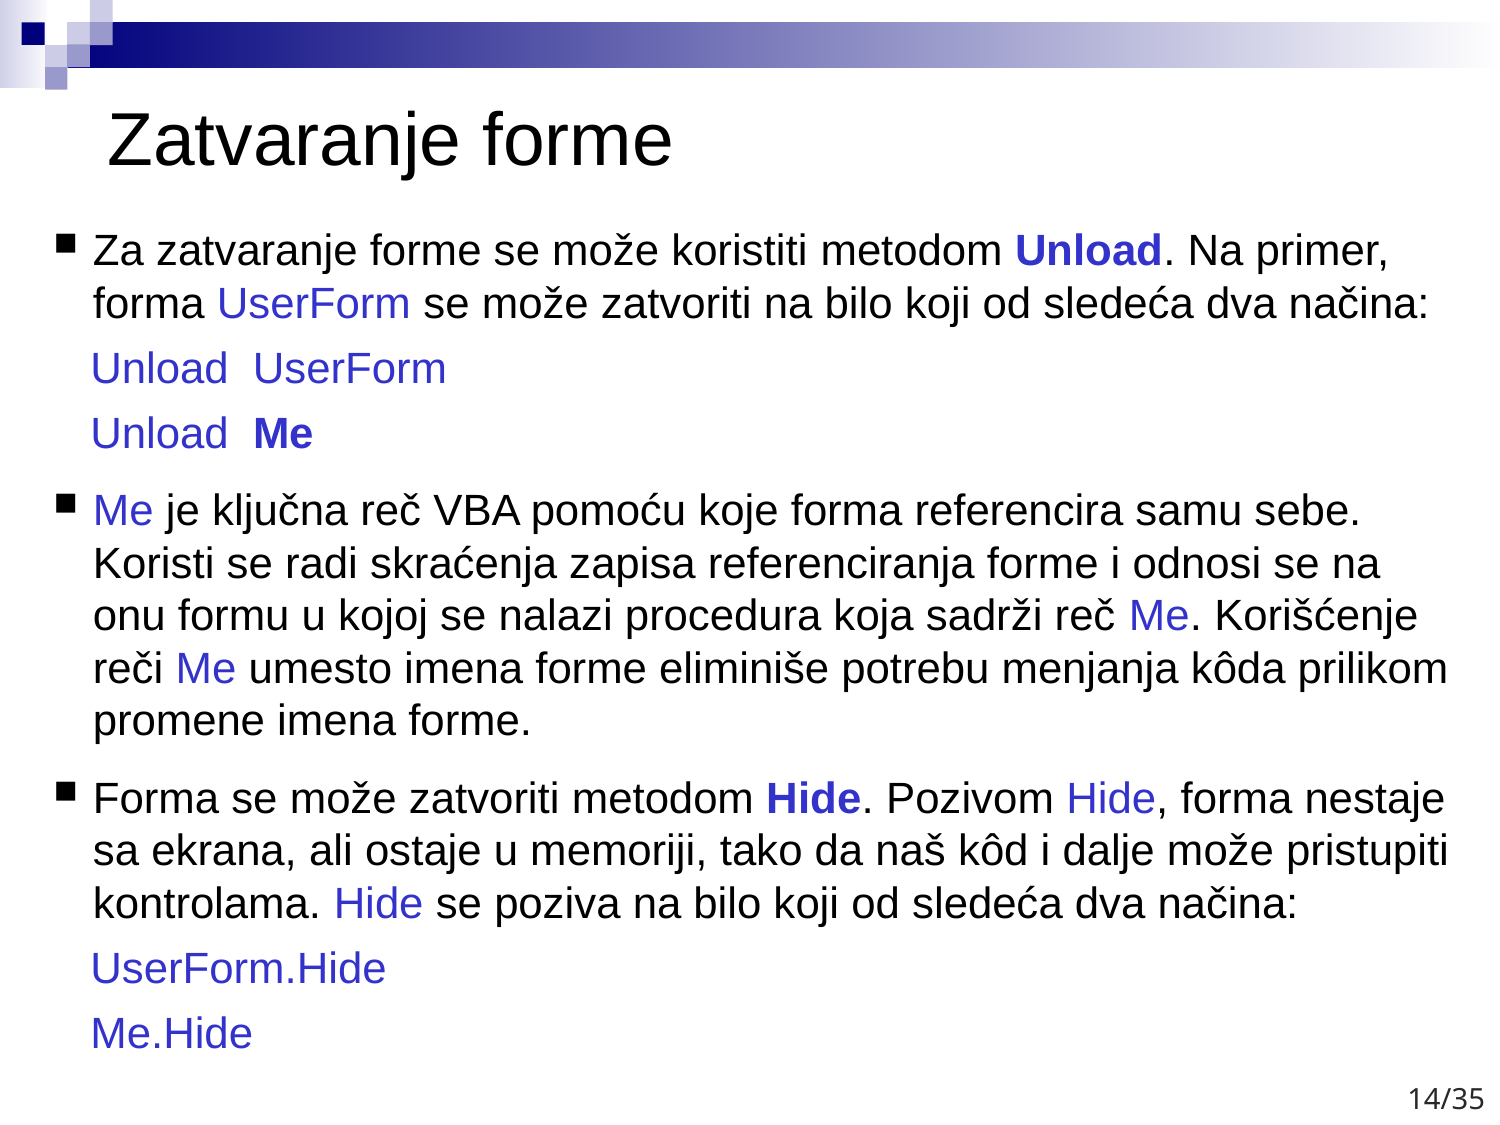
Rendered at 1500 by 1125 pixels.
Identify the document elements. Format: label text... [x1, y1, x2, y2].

text_box 14/35 [1374, 1072, 1500, 1123]
title Zatvaranje forme [92, 75, 704, 197]
list Za zatvaranje forme se može koristiti metodom Unload. Na primer, forma UserForm se može zatvoriti na bilo koji od sledeća dva načina: Unload UserForm Unload Me Me je ključna reč VBA pomoću koje forma referencira samu sebe. Koristi se radi skraćenja zapisa referenciranja forme i odnosi se na onu formu u kojoj se nalazi procedura koja sadrži reč Me. Korišćenje reči Me umesto imena forme eliminiše potrebu menjanja kôda prilikom promene imena forme. Forma se može zatvoriti metodom Hide. Pozivom Hide, forma nestaje sa ekrana, ali ostaje u memoriji, tako da naš kôd i dalje može pristupiti kontrolama. Hide se poziva na bilo koji od sledeća dva načina: UserForm.Hide Me.Hide [44, 214, 1465, 1079]
